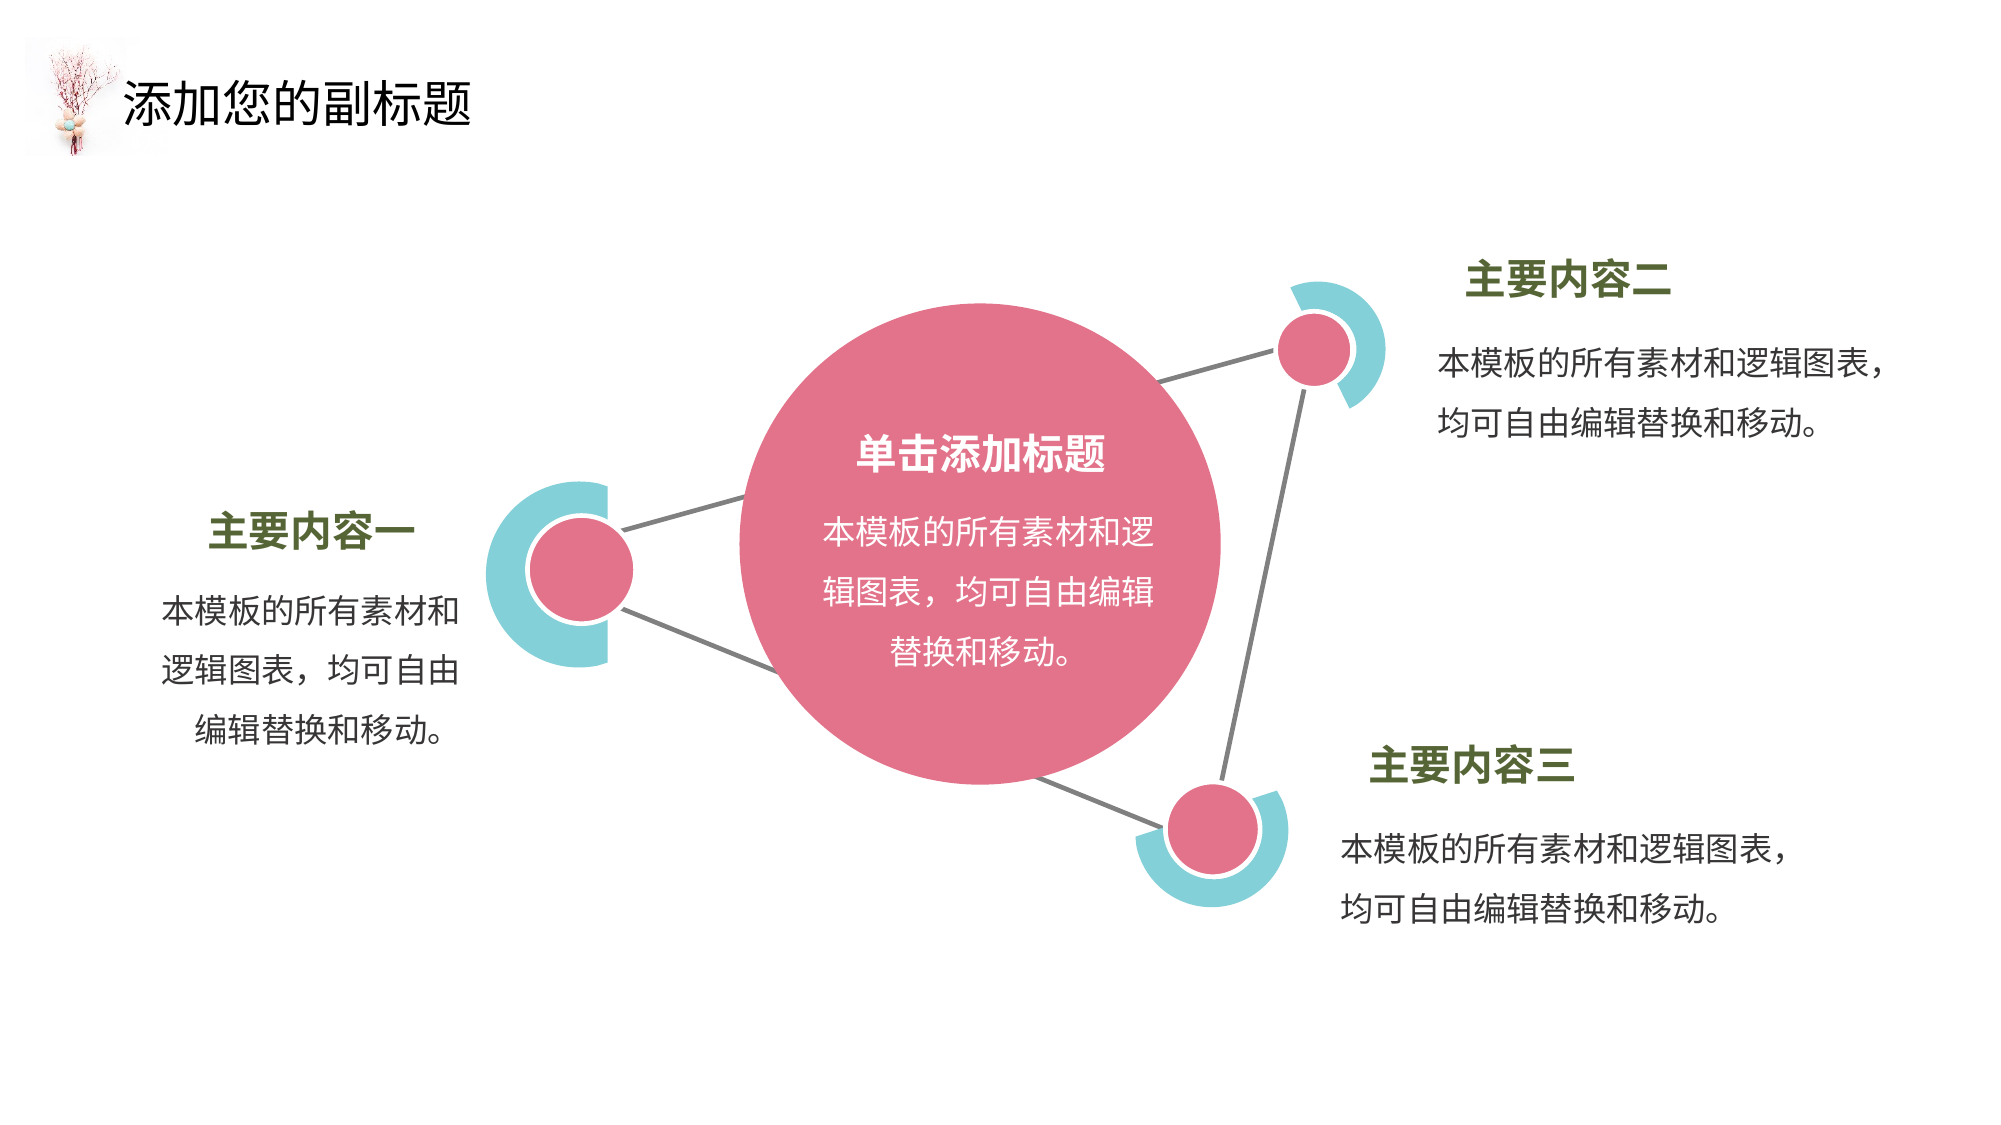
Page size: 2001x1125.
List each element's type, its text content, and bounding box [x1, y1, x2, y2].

text_box [1134, 789, 1290, 909]
text_box 本模板的所有素材和逻辑图表，均可自由编辑替换和移动。 [1325, 801, 1819, 936]
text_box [1220, 382, 1306, 785]
text_box [1274, 310, 1354, 390]
text_box 本模板的所有素材和逻辑图表，均可自由编辑替换和移动。 [131, 562, 476, 757]
text_box [1288, 280, 1387, 411]
text_box 本模板的所有素材和逻辑图表，均可自由编辑替换和移动。 [797, 532, 1181, 679]
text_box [619, 349, 1276, 532]
text_box [837, 302, 1123, 349]
text_box [526, 514, 637, 625]
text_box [619, 607, 1166, 830]
text_box 主要内容二 [1421, 245, 1718, 311]
text_box [1164, 780, 1262, 878]
text_box [1166, 532, 1220, 699]
text_box 主要内容一 [163, 496, 460, 562]
text_box 主要内容三 [1324, 731, 1621, 797]
text_box 本模板的所有素材和逻辑图表，均可自由编辑替换和移动。 [1422, 314, 1916, 450]
text_box [738, 532, 797, 607]
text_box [24, 37, 547, 156]
text_box [484, 480, 609, 669]
